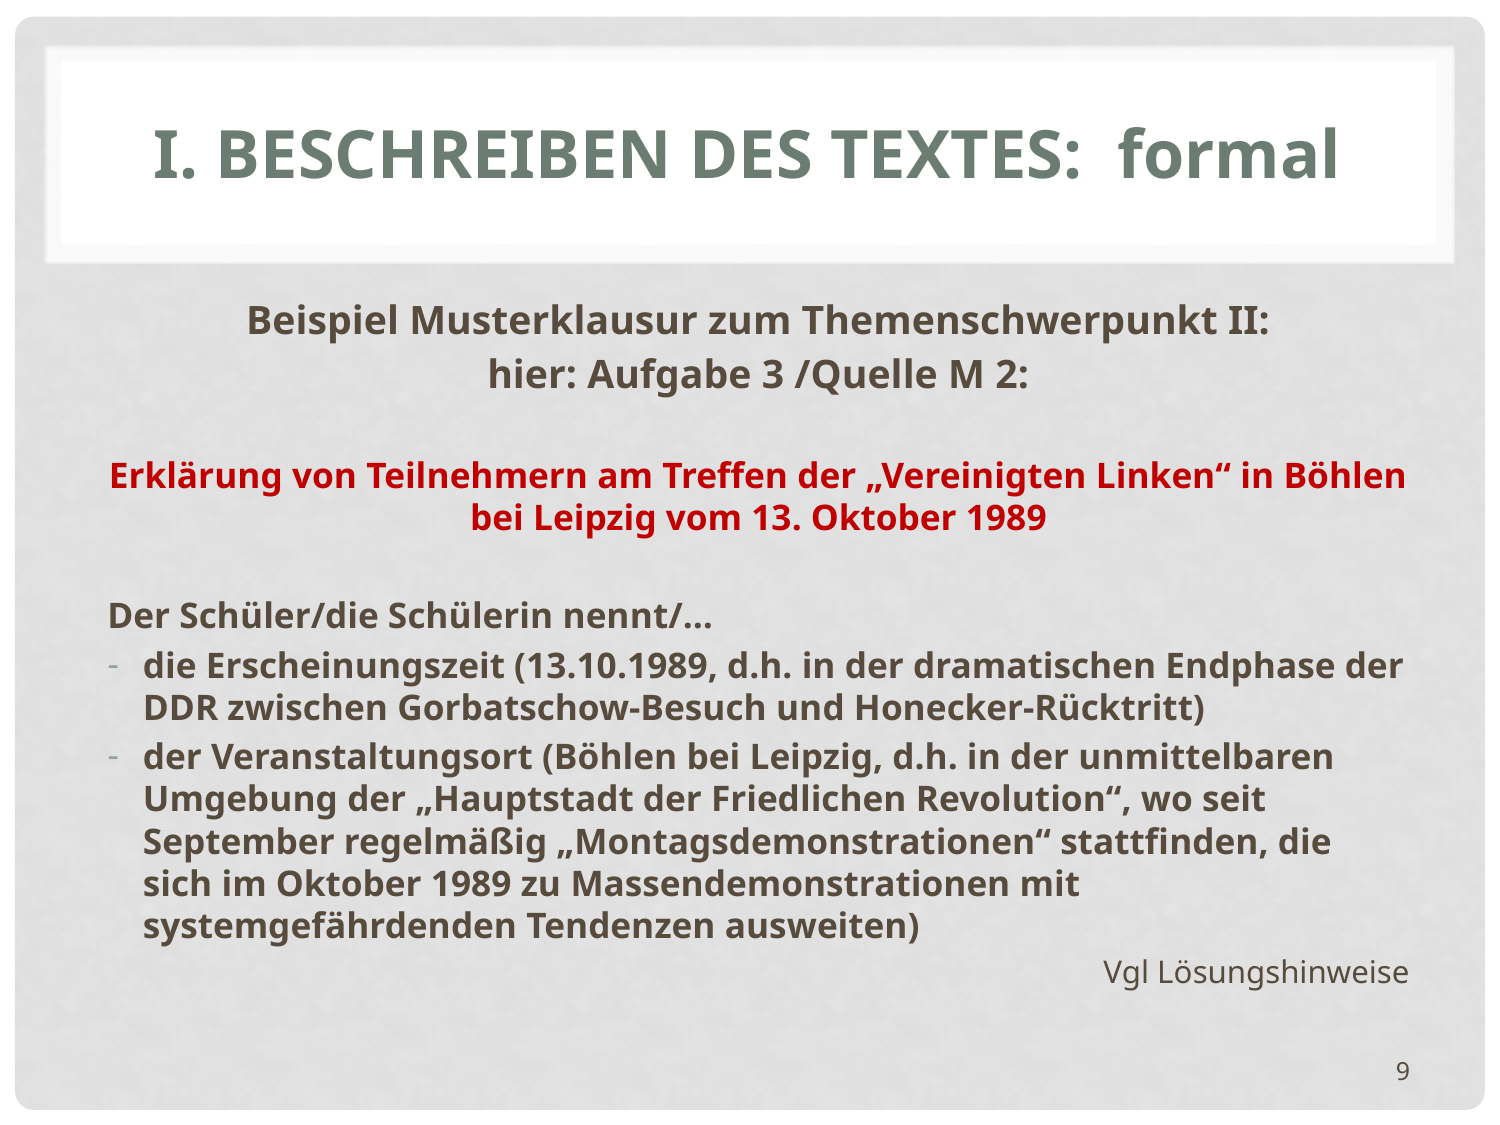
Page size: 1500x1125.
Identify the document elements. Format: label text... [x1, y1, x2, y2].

slide_number 9 [1074, 1042, 1425, 1103]
list Beispiel Musterklausur zum Themenschwerpunkt II: hier: Aufgabe 3 /Quelle M 2: Erklärung von Teilnehmern am Treffen der „Vereinigten Linken“ in Böhlen bei Leipzig vom 13. Oktober 1989 Der Schüler/die Schülerin nennt/… die Erscheinungszeit (13.10.1989, d.h. in der dramatischen Endphase der DDR zwischen Gorbatschow-Besuch und Honecker-Rücktritt) der Veranstaltungsort (Böhlen bei Leipzig, d.h. in der unmittelbaren Umgebung der „Hauptstadt der Friedlichen Revolution“, wo seit September regelmäßig „Montagsdemonstrationen“ stattfinden, die sich im Oktober 1989 zu Massendemonstrationen mit systemgefährdenden Tendenzen ausweiten) Vgl Lösungshinweise [75, 287, 1425, 1005]
title I. Beschreiben des Textes: formal [69, 66, 1425, 238]
